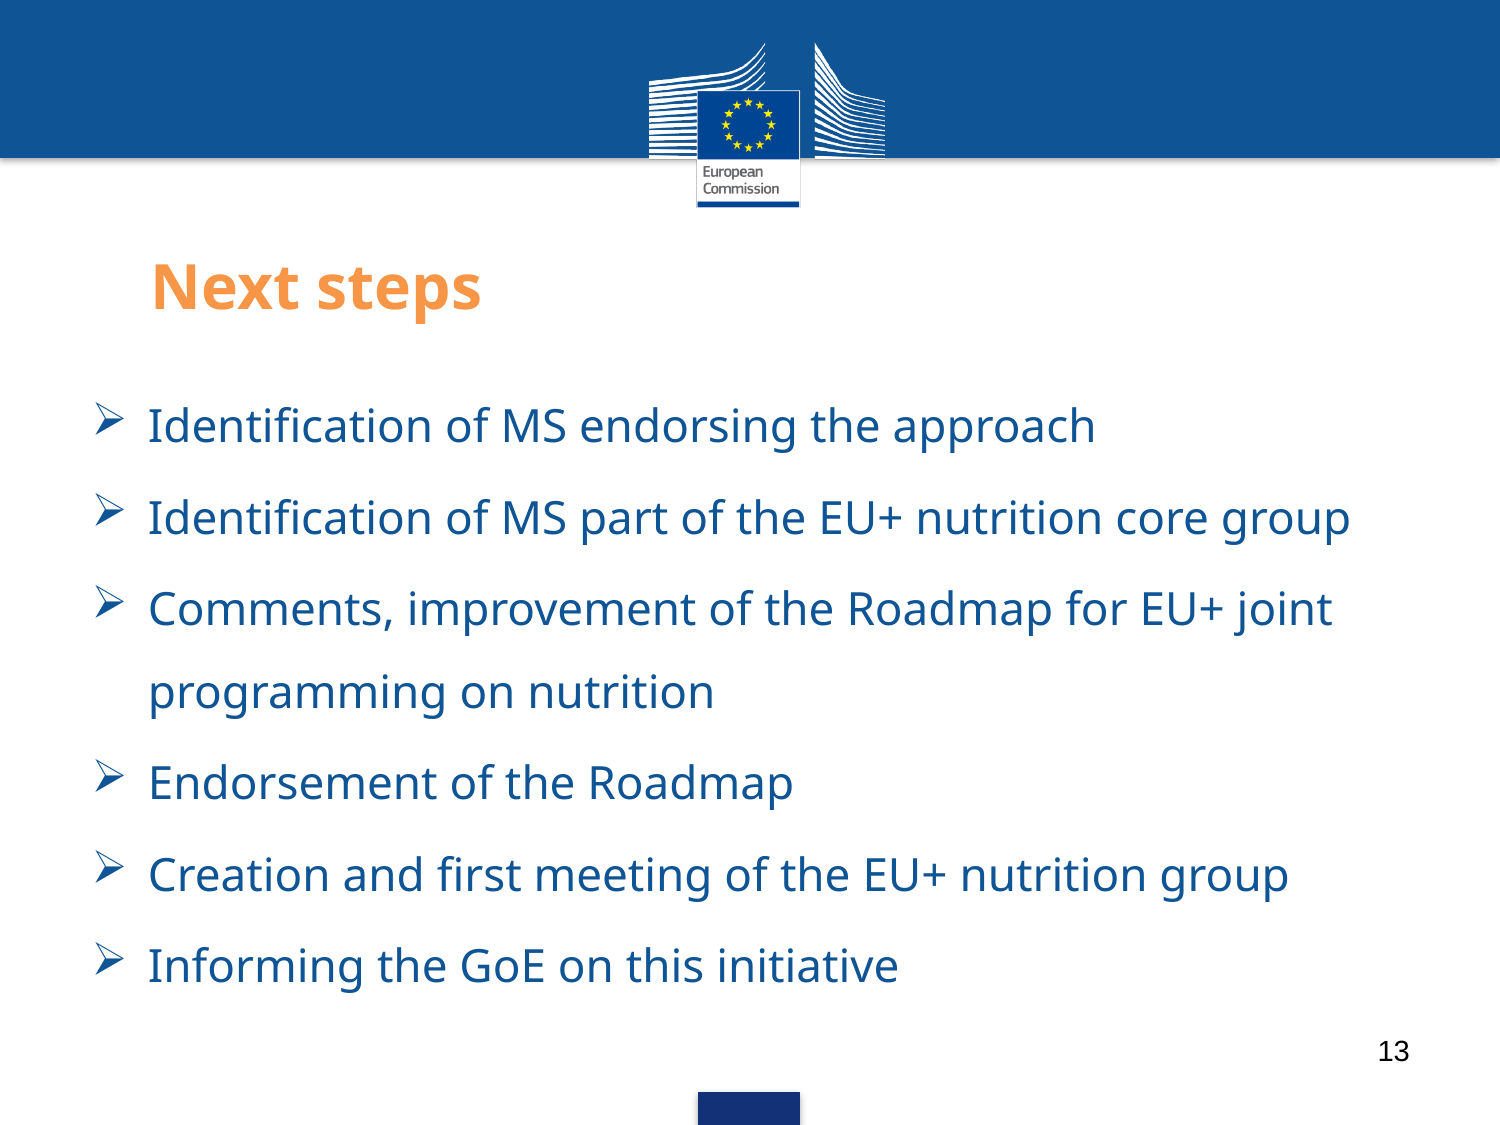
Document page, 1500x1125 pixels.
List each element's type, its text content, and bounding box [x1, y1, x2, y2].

picture [649, 42, 885, 208]
title Next steps [76, 208, 1427, 361]
slide_number 13 [1074, 1035, 1425, 1103]
list Identification of MS endorsing the approach Identification of MS part of the EU+ nutrition core group Comments, improvement of the Roadmap for EU+ joint programming on nutrition Endorsement of the Roadmap Creation and first meeting of the EU+ nutrition group Informing the GoE on this initiative [76, 361, 1471, 1035]
